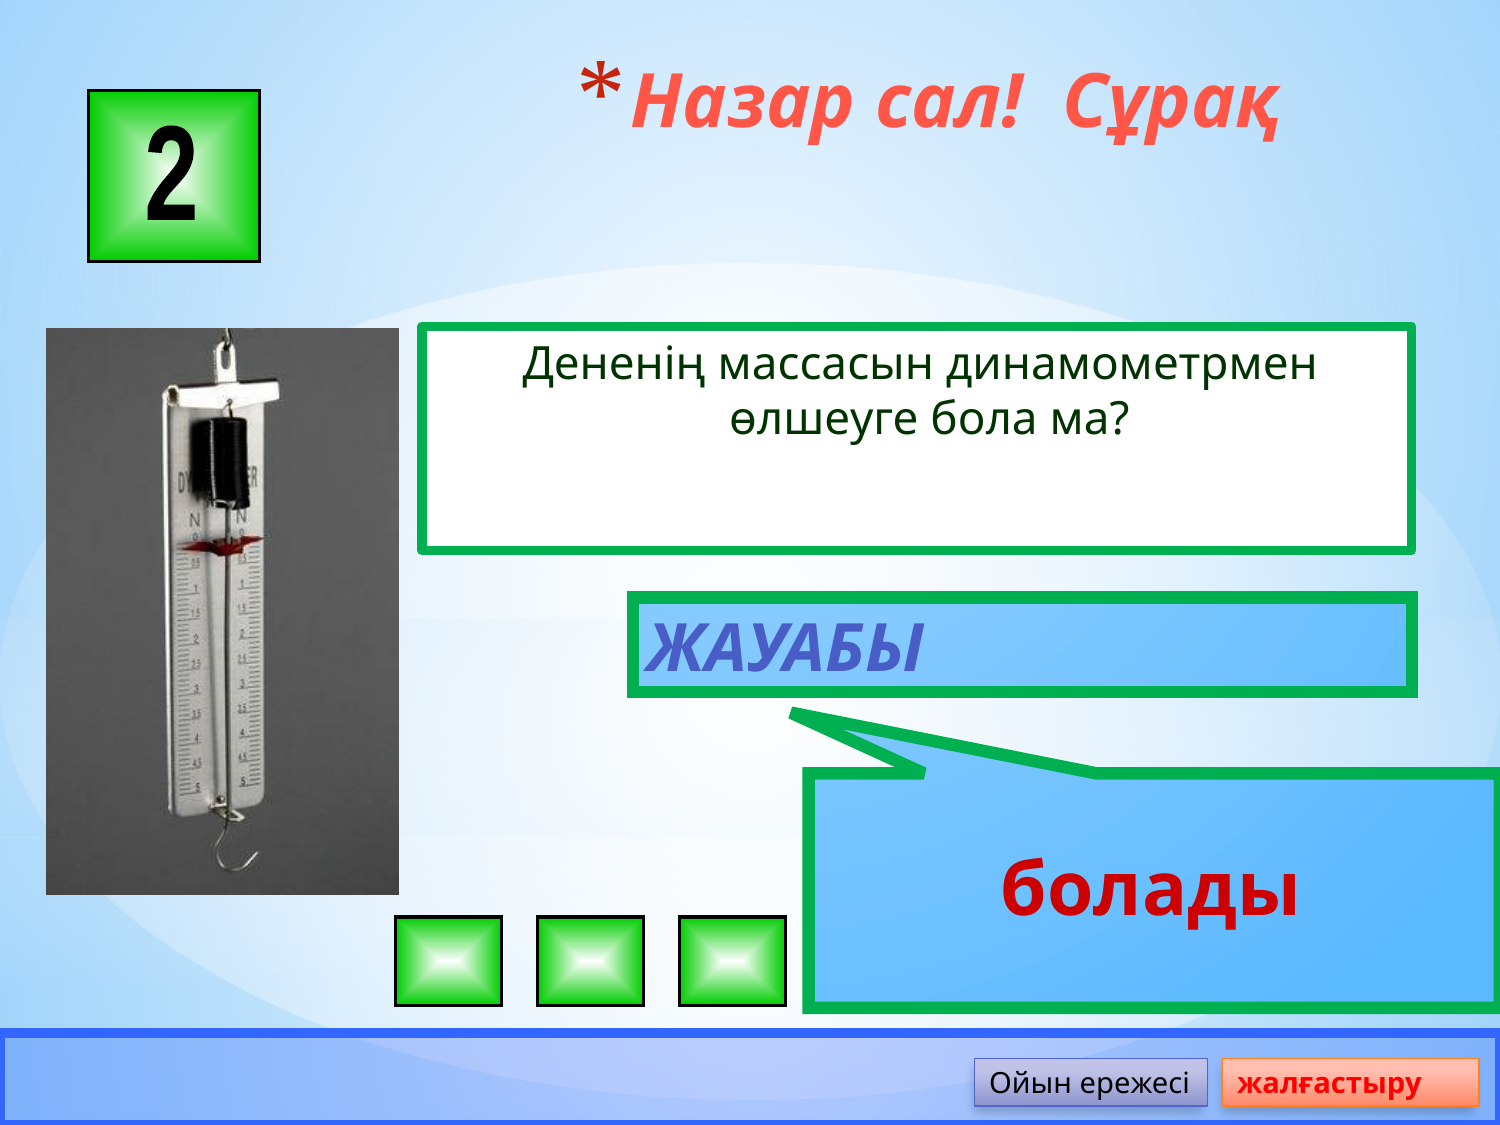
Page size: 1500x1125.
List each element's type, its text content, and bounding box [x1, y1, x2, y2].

text_box [0, 1033, 1500, 1125]
text_box [395, 916, 502, 1006]
text_box жауабы [632, 597, 1412, 692]
text_box [537, 916, 644, 1006]
title Назар сал! Сұрақ [360, 45, 1317, 185]
list Дененің массасын динамометрмен өлшеуге бола ма? [421, 325, 1413, 552]
text_box болады [790, 712, 1500, 1008]
text_box [679, 916, 786, 1006]
text_box [88, 90, 260, 262]
text_box Ойын ережесі [974, 1058, 1208, 1107]
text_box жалғастыру [1222, 1058, 1480, 1107]
picture [46, 327, 399, 895]
